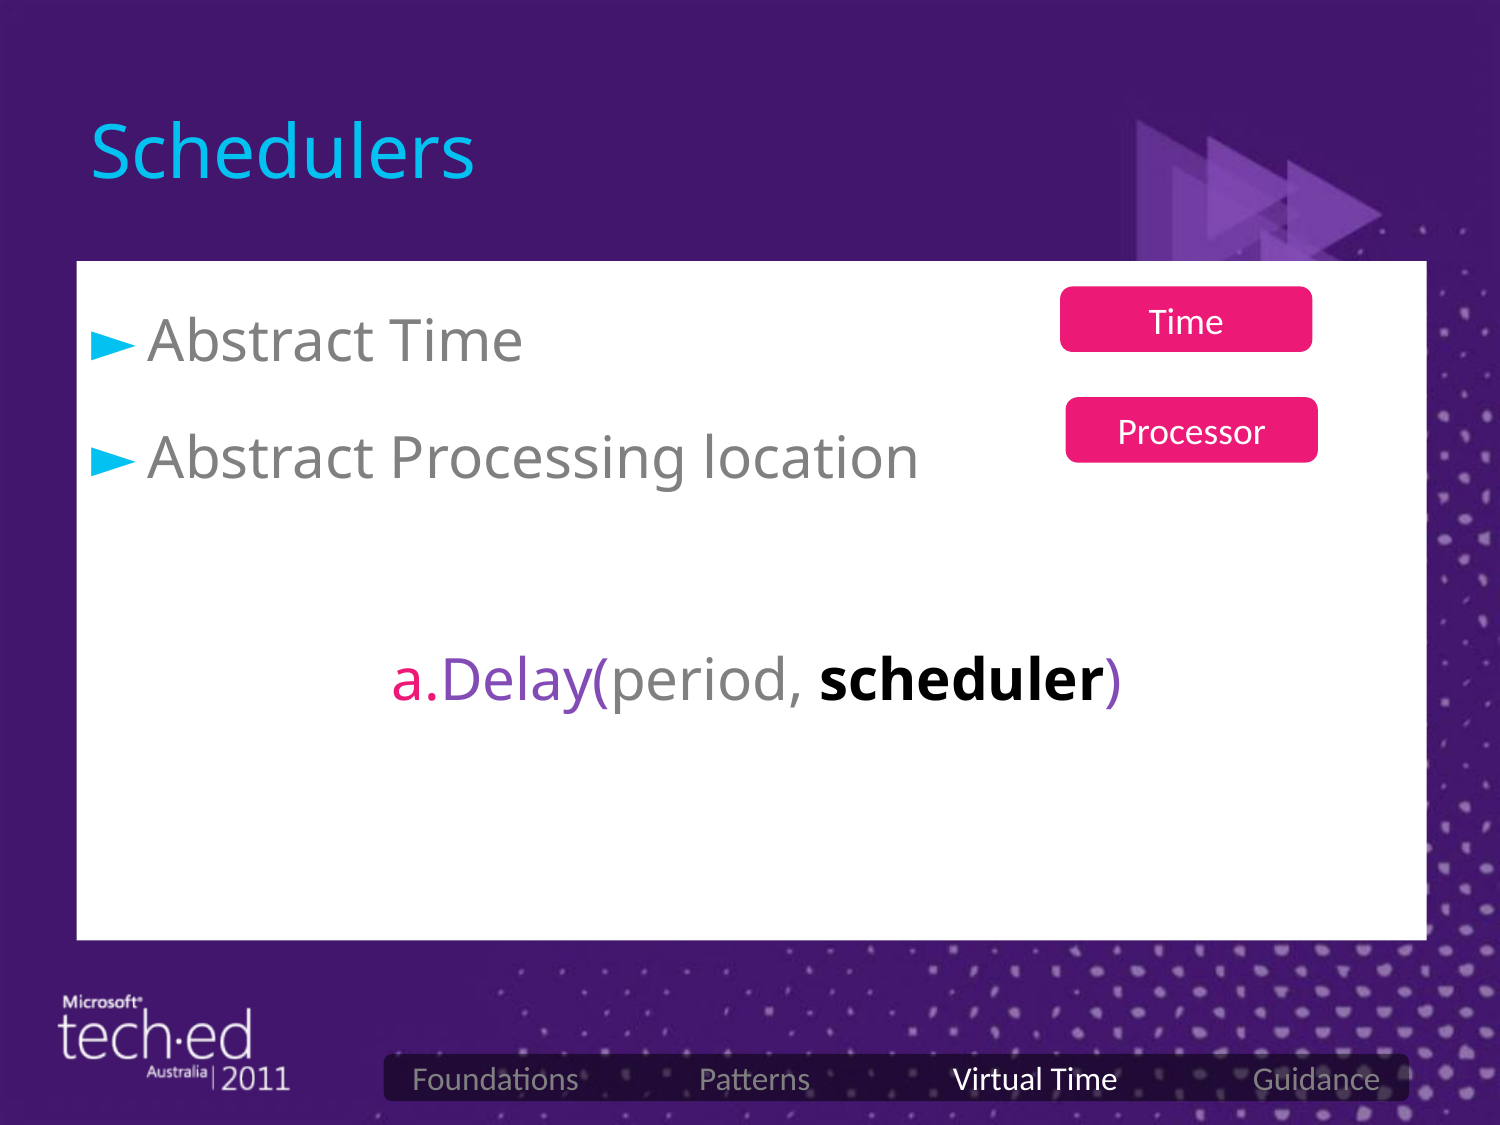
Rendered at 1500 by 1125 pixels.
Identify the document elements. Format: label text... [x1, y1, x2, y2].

title Schedulers [75, 54, 1425, 243]
text_box Time [1060, 286, 1313, 352]
text_box Foundations Patterns Virtual Time Guidance [381, 1051, 1412, 1104]
list Abstract Time Abstract Processing location a.Delay(period, scheduler) [76, 261, 1427, 941]
text_box Processor [1065, 397, 1318, 463]
picture [0, 0, 1500, 1125]
